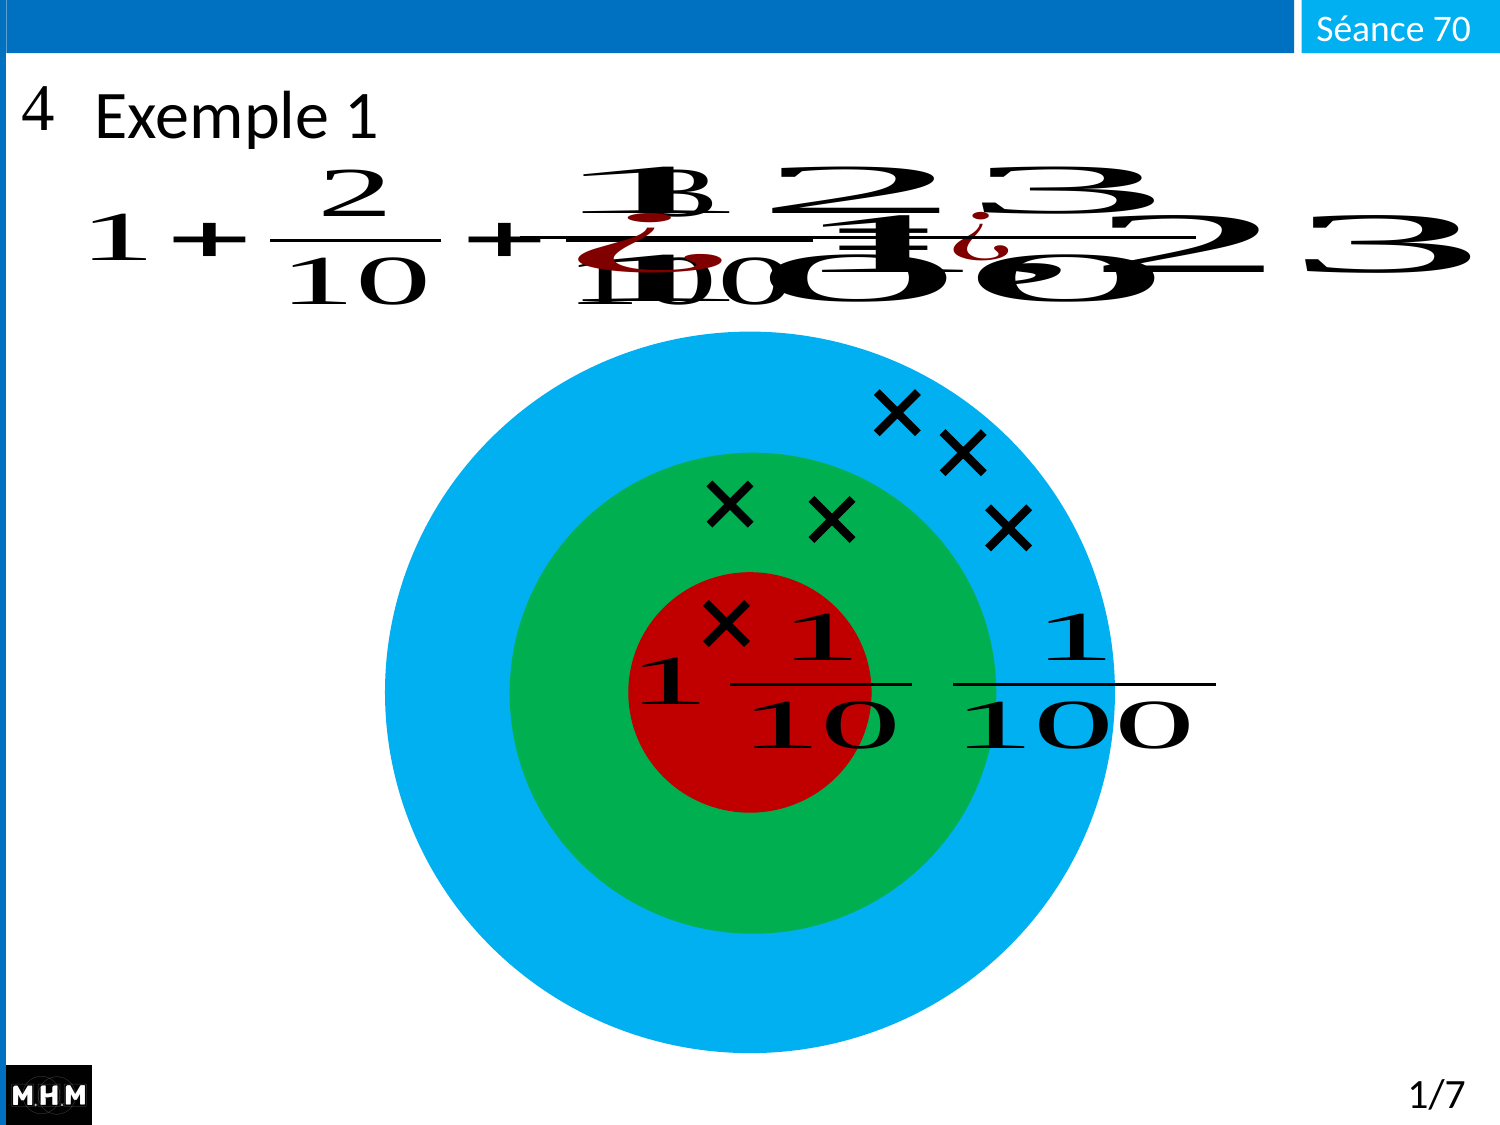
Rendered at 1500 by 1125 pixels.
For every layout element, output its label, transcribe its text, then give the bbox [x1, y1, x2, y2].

picture [6, 1065, 92, 1125]
list 1/7 [1373, 1064, 1500, 1125]
title Exemple 1 [79, 71, 1374, 161]
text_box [384, 331, 1219, 1054]
